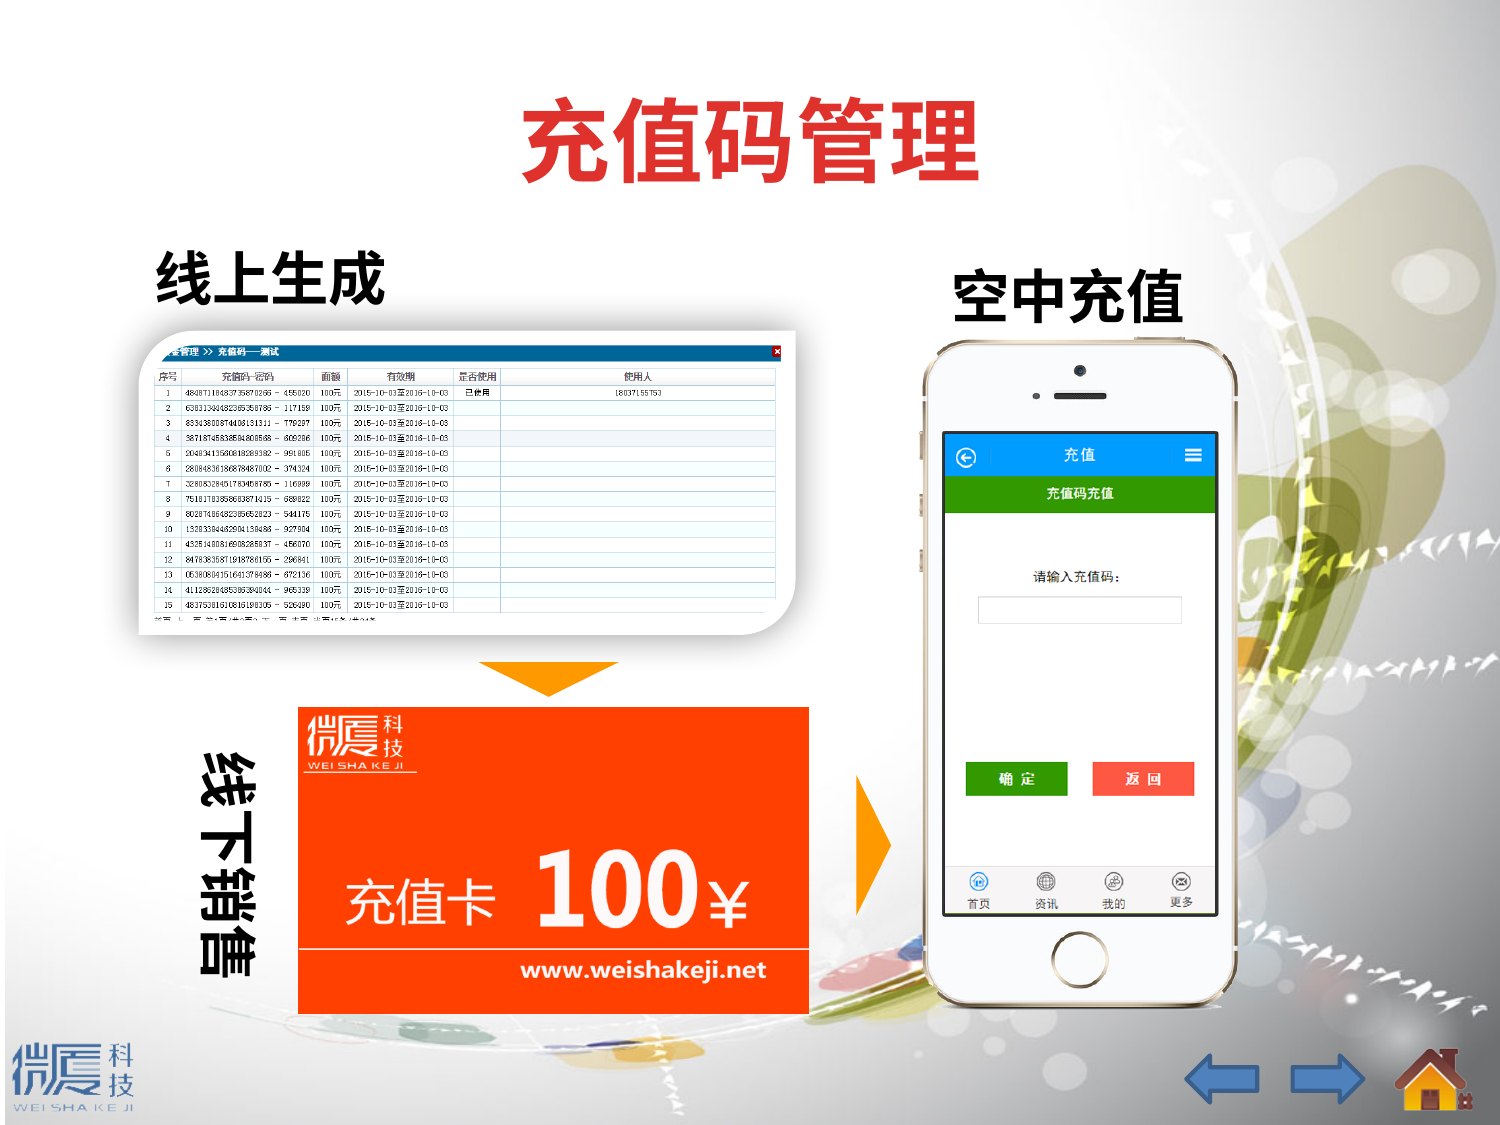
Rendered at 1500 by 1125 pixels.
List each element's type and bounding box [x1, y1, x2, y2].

picture [0, 0, 1500, 1125]
text_box [1186, 1039, 1485, 1118]
